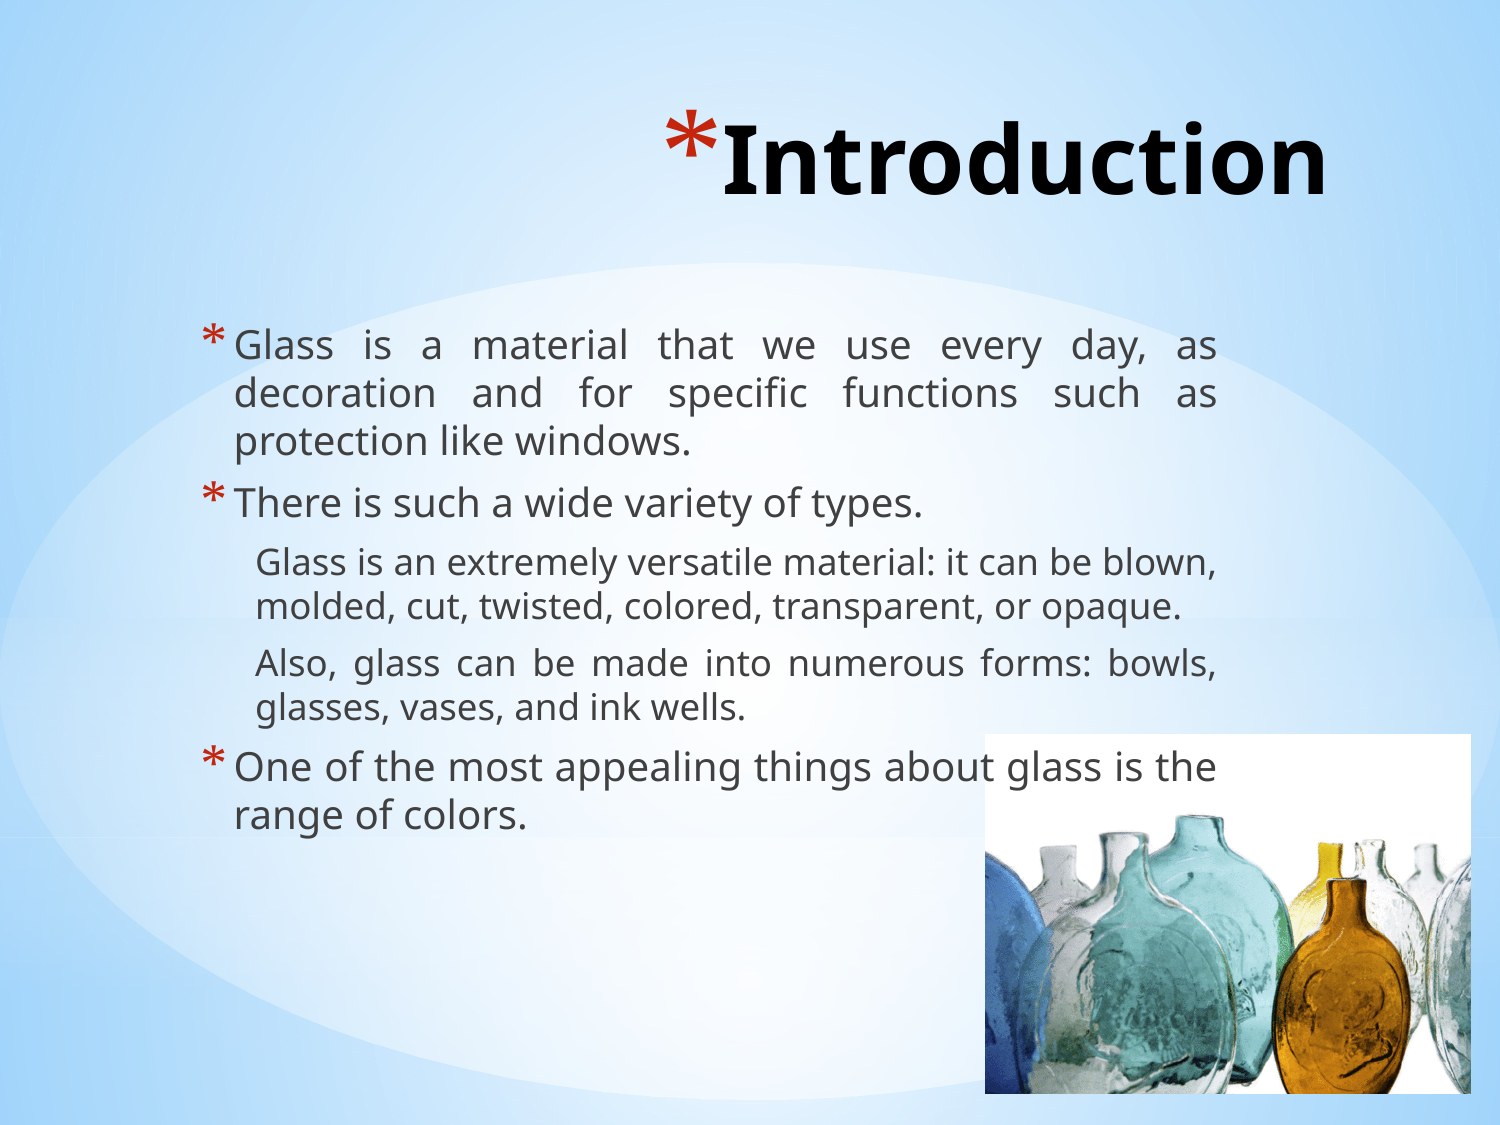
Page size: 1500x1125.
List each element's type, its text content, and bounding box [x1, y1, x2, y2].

picture [985, 733, 1471, 1095]
title Introduction [277, 91, 1346, 279]
list Glass is a material that we use every day, as decoration and for specific functions such as protection like windows. There is such a wide variety of types. Glass is an extremely versatile material: it can be blown, molded, cut, twisted, colored, transparent, or opaque. Also, glass can be made into numerous forms: bowls, glasses, vases, and ink wells. One of the most appealing things about glass is the range of colors. [182, 311, 1234, 882]
